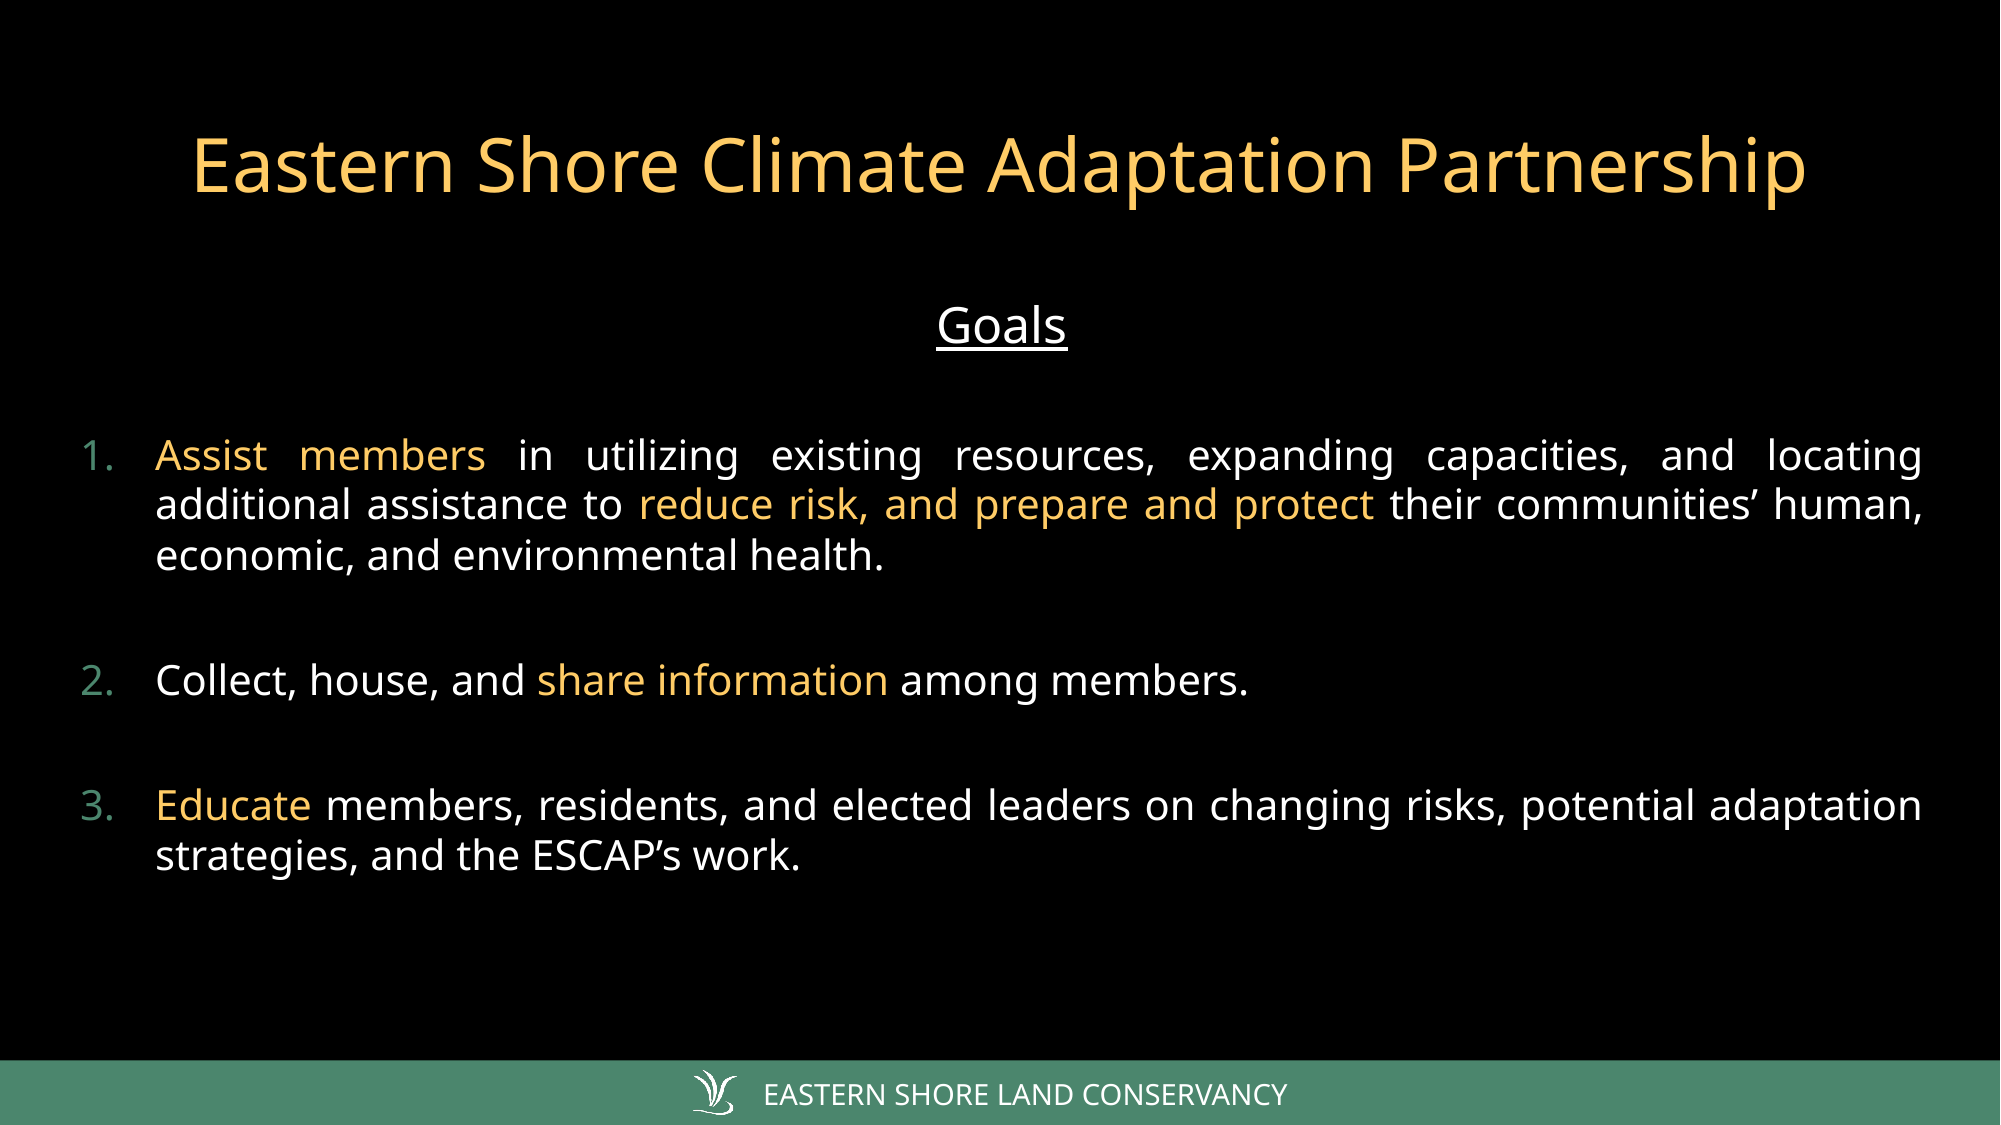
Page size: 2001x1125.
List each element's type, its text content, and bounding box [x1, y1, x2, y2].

text_box Goals Assist members in utilizing existing resources, expanding capacities, and locating additional assistance to reduce risk, and prepare and protect their communities’ human, economic, and environmental health. Collect, house, and share information among members. Educate members, residents, and elected leaders on changing risks, potential adaptation strategies, and the ESCAP’s work. [65, 285, 1940, 1050]
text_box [0, 1058, 2000, 1125]
title Eastern Shore Climate Adaptation Partnership [0, 59, 2000, 278]
